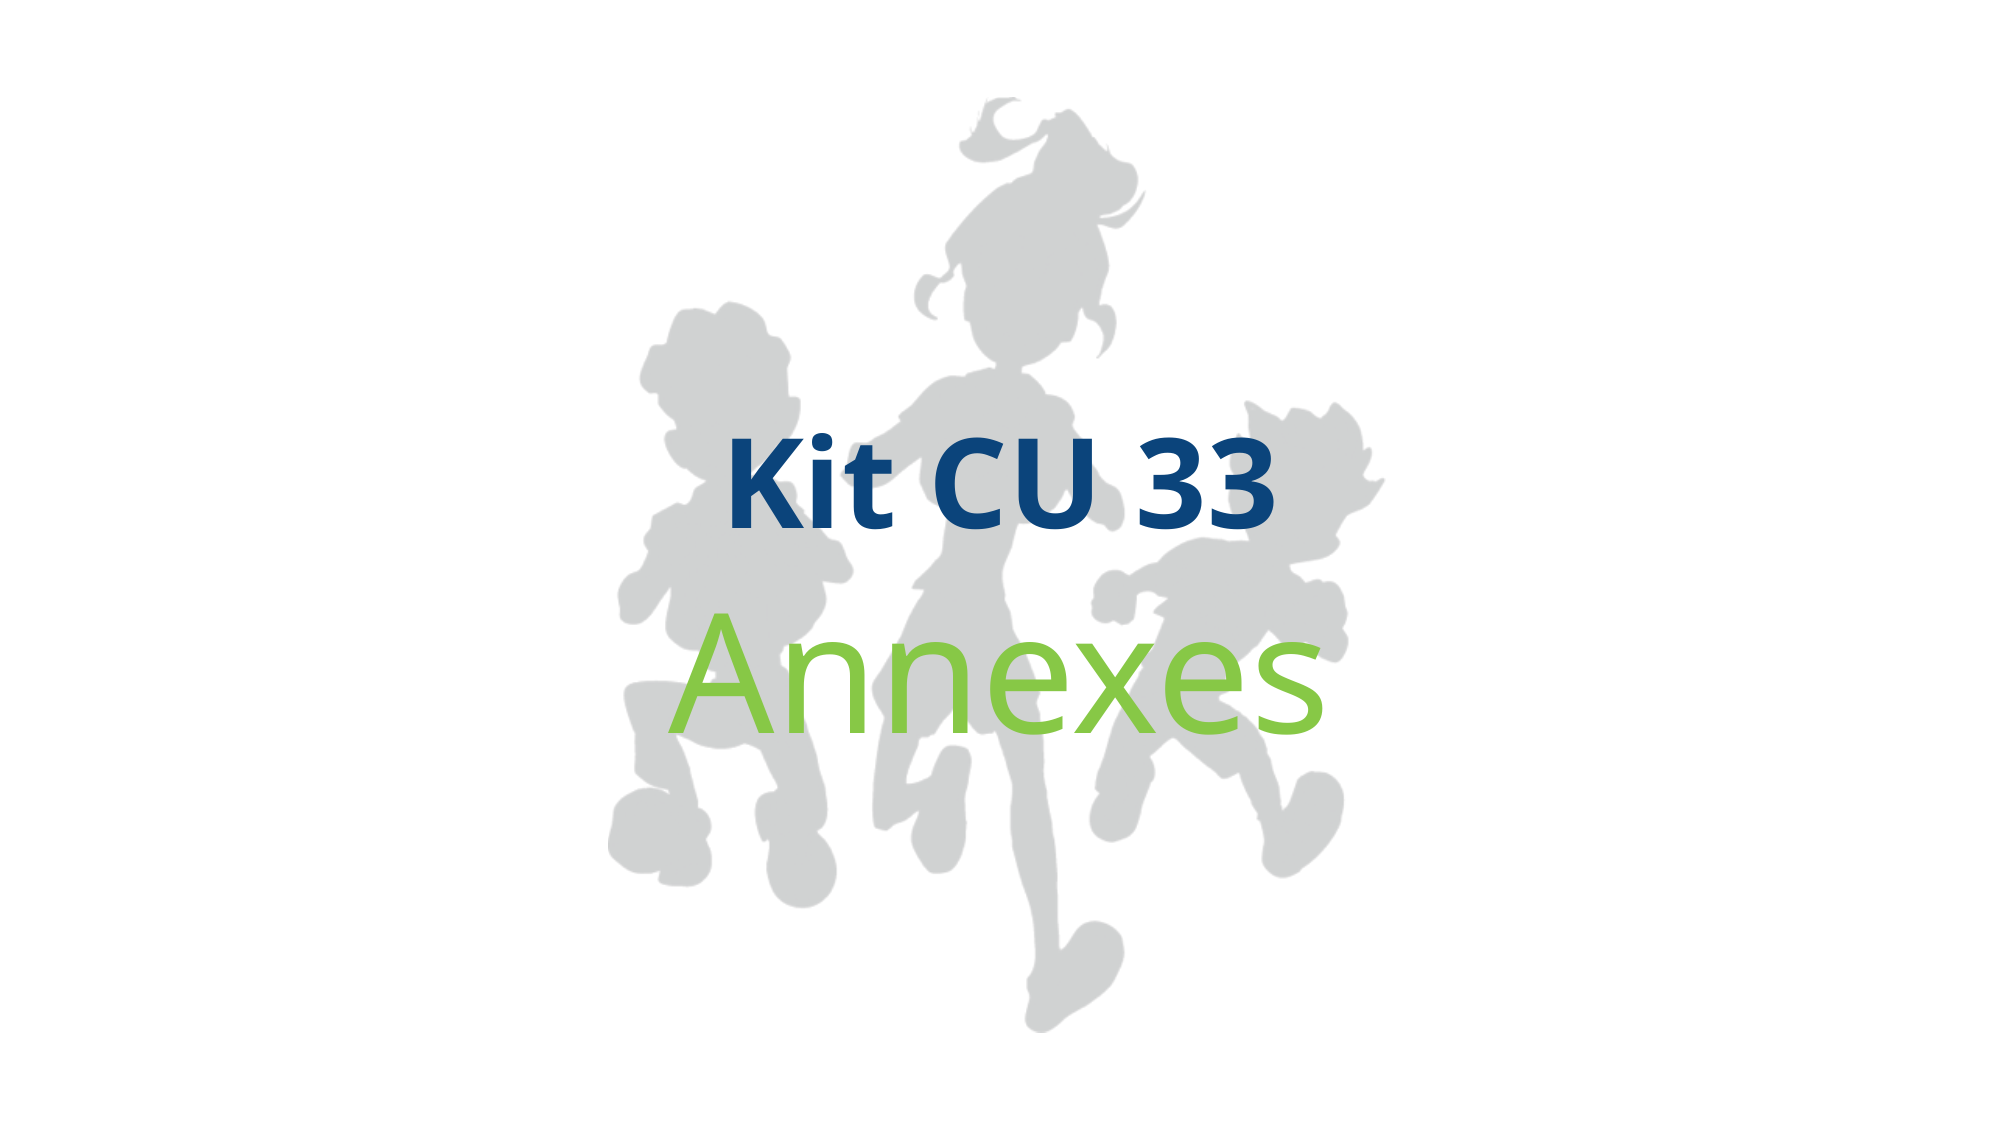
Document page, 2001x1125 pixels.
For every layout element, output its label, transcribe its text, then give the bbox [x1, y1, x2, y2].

picture [608, 775, 1386, 1033]
text_box Annexes [309, 561, 1691, 775]
picture [608, 97, 1386, 396]
text_box Kit CU 33 [247, 396, 1753, 561]
